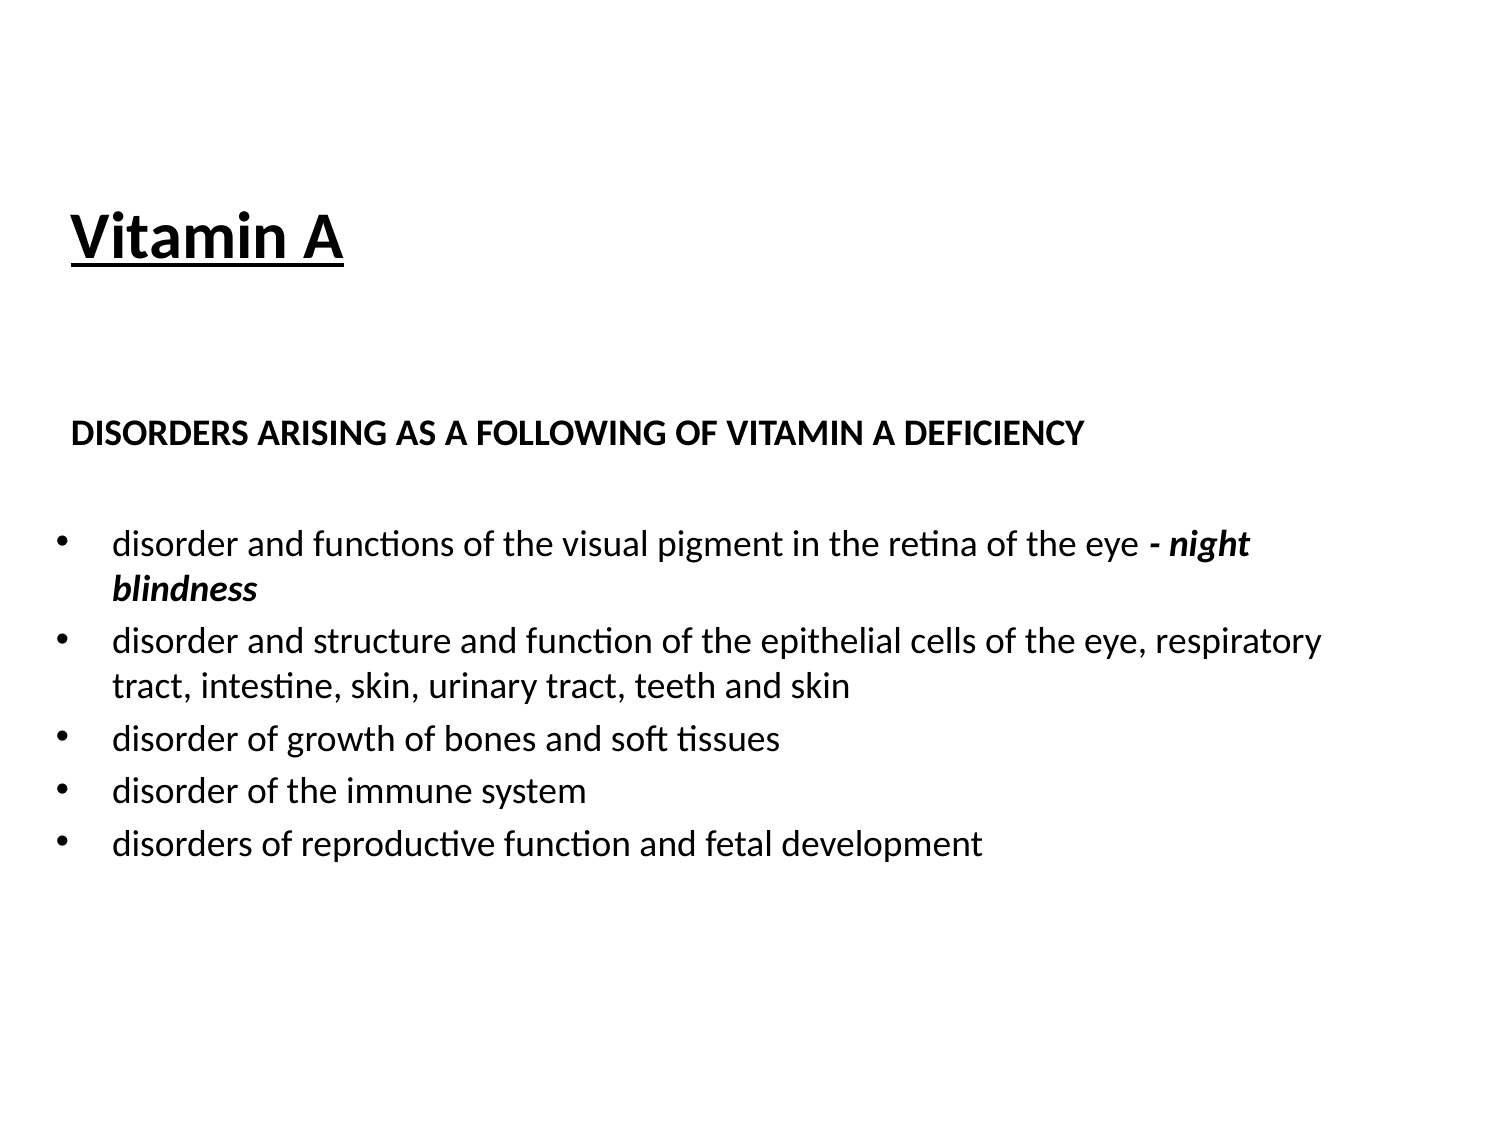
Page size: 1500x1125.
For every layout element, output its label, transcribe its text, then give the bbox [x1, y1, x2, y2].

text_box Vitamin A DISORDERS ARISING AS A FOLLOWING OF VITAMIN A DEFICIENCY disorder and functions of the visual pigment in the retina of the eye - night blindness disorder and structure and function of the epithelial cells of the eye, respiratory tract, intestine, skin, urinary tract, teeth and skin disorder of growth of bones and soft tissues disorder of the immune system disorders of reproductive function and fetal development [41, 184, 1404, 922]
